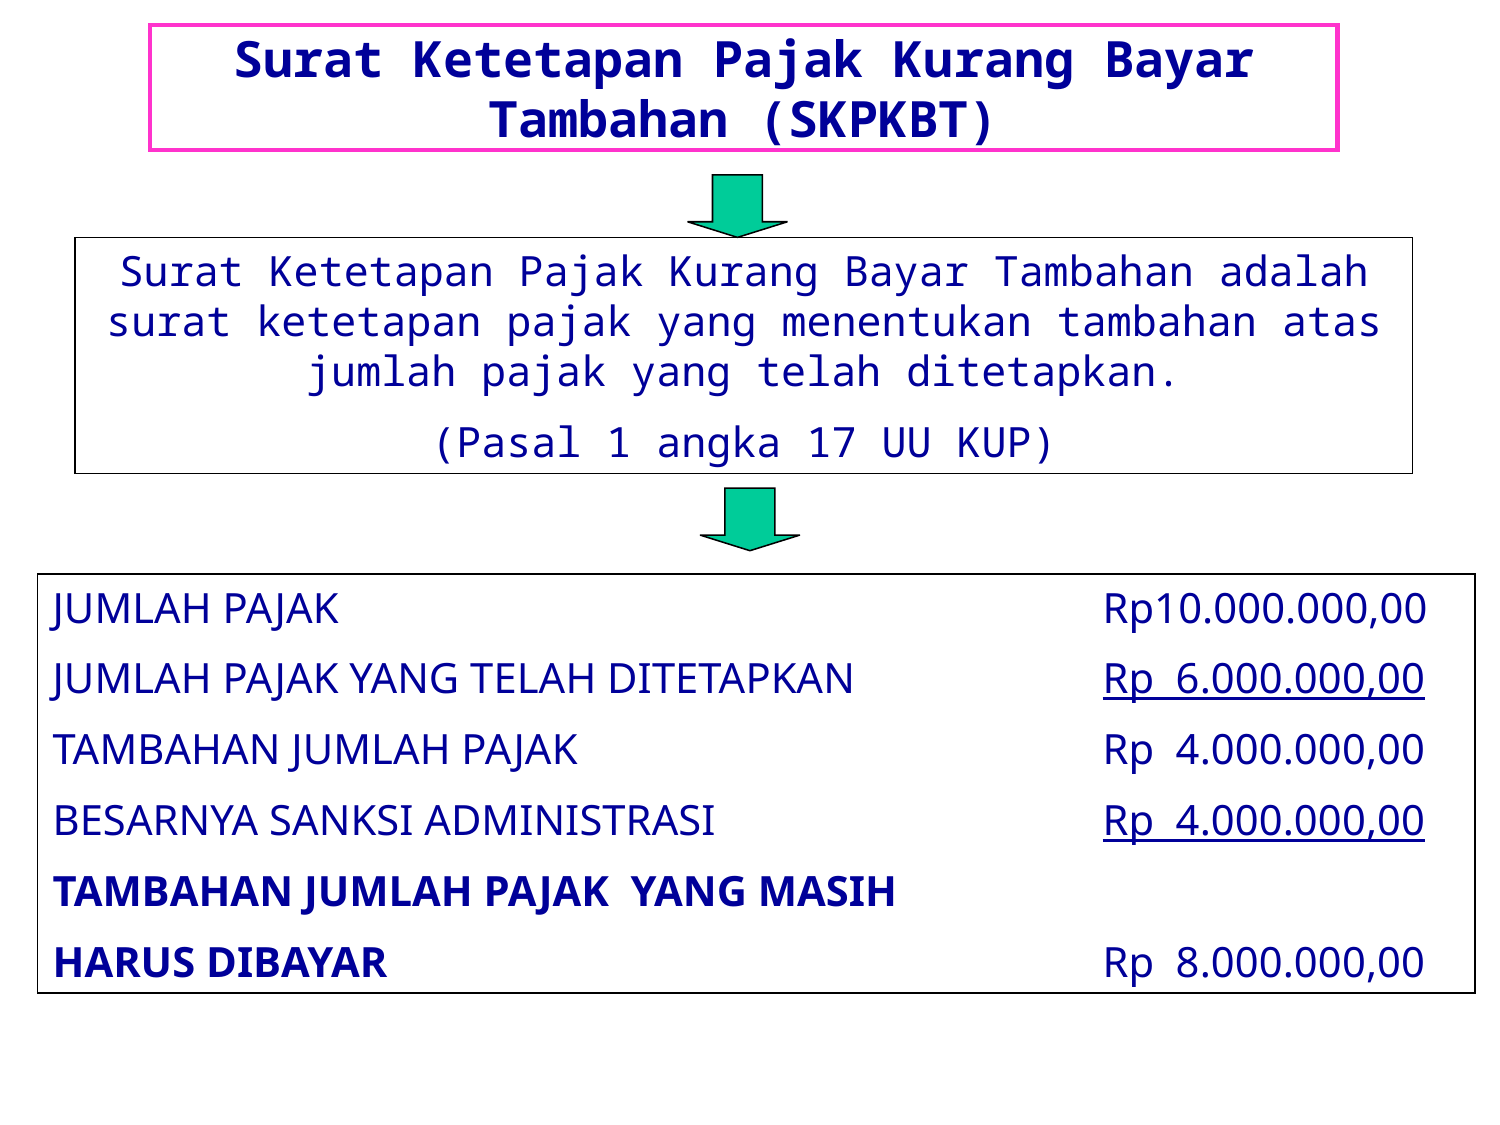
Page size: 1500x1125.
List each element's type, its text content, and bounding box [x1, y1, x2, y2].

text_box JUMLAH PAJAK Rp10.000.000,00 JUMLAH PAJAK YANG TELAH DITETAPKAN Rp 6.000.000,00 TAMBAHAN JUMLAH PAJAK Rp 4.000.000,00 BESARNYA SANKSI ADMINISTRASI Rp 4.000.000,00 TAMBAHAN JUMLAH PAJAK YANG MASIH HARUS DIBAYAR Rp 8.000.000,00 [37, 573, 1475, 994]
title Surat Ketetapan Pajak Kurang Bayar Tambahan (SKPKBT) [149, 24, 1338, 151]
text_box Surat Ketetapan Pajak Kurang Bayar Tambahan adalah surat ketetapan pajak yang menentukan tambahan atas jumlah pajak yang telah ditetapkan. (Pasal 1 angka 17 UU KUP) [74, 237, 1413, 474]
text_box [687, 174, 788, 238]
text_box [699, 488, 800, 551]
